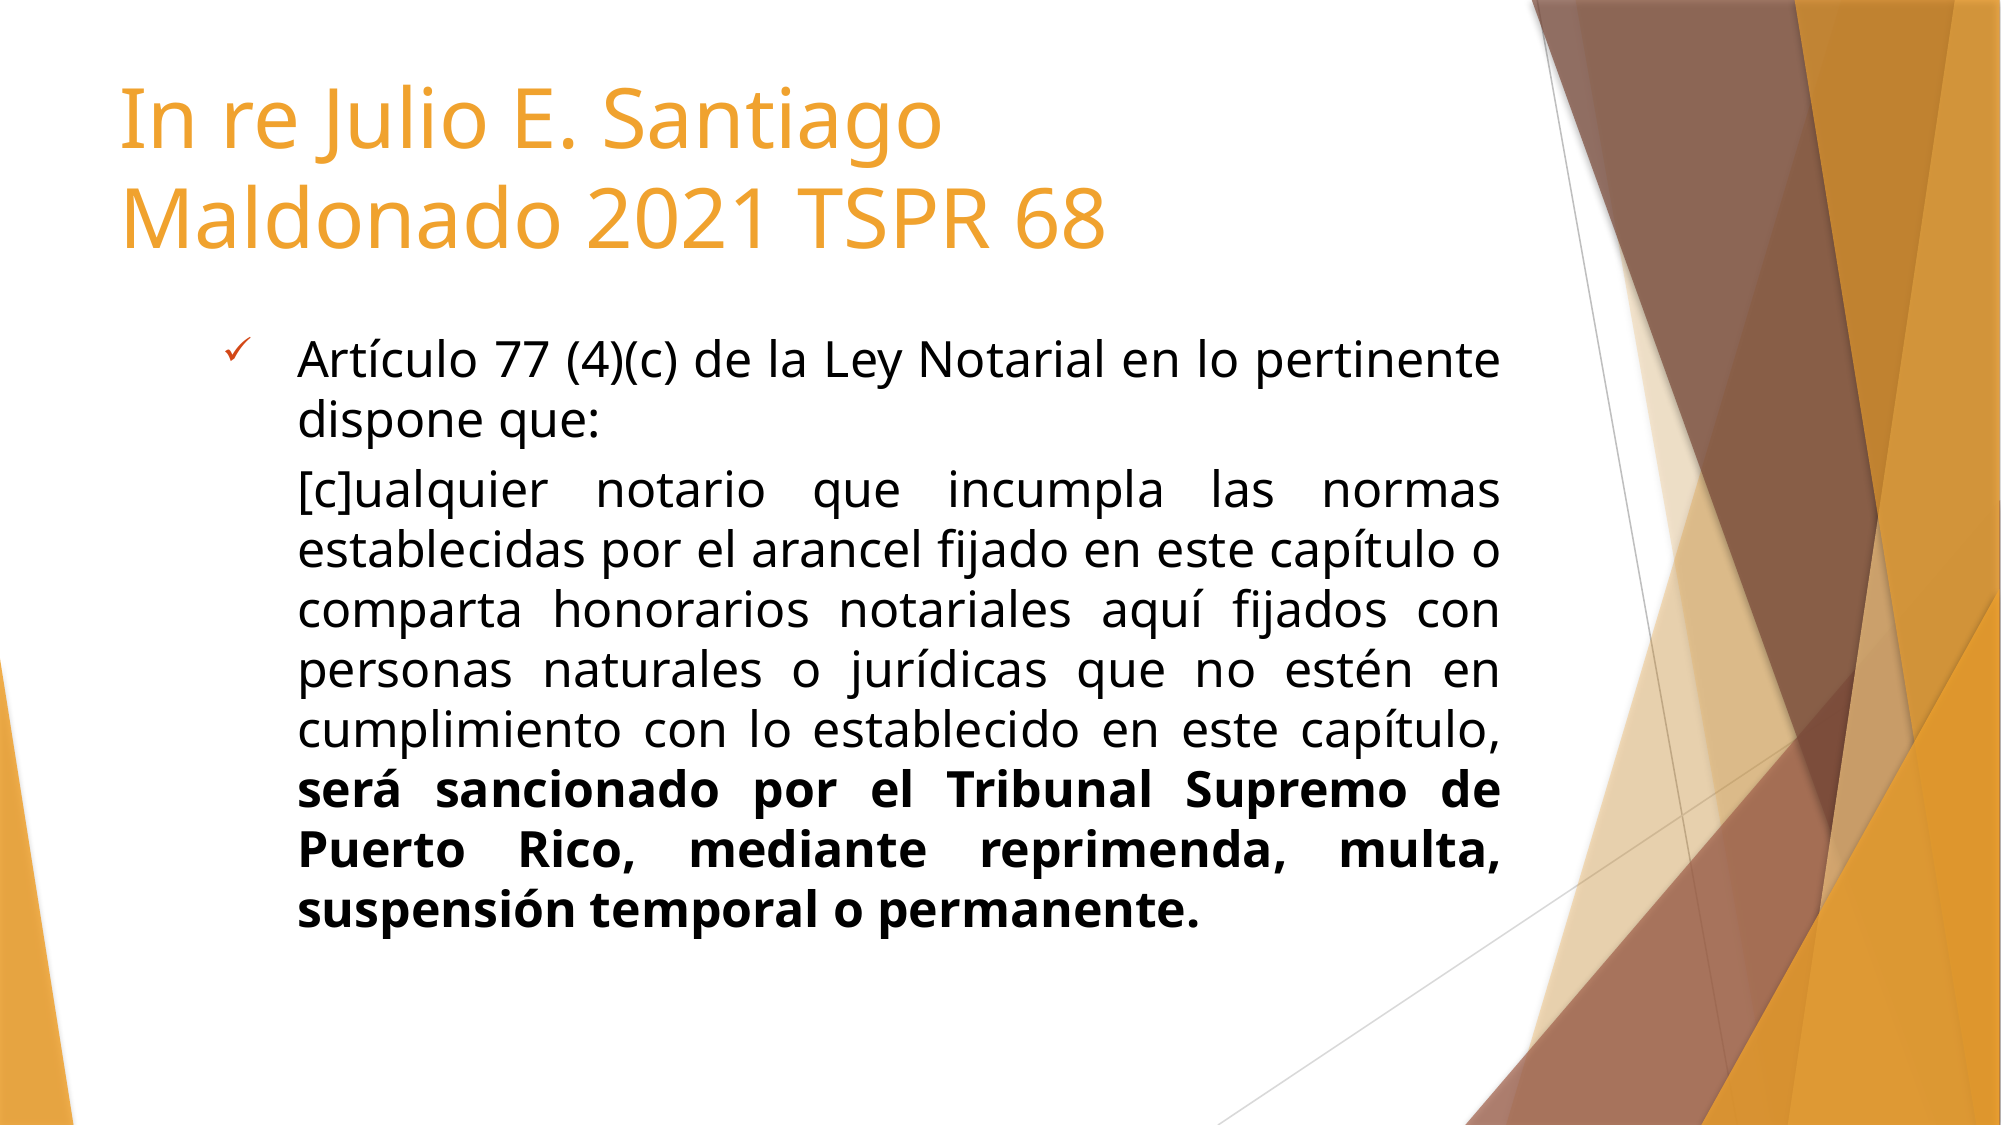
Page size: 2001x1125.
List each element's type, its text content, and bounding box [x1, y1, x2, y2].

text_box In re Julio E. Santiago Maldonado 2021 TSPR 68 [104, 57, 1426, 273]
text_box Artículo 77 (4)(c) de la Ley Notarial en lo pertinente dispone que: [c]ualquier notario que incumpla las normas establecidas por el arancel fijado en este capítulo o comparta honorarios notariales aquí fijados con personas naturales o jurídicas que no estén en cumplimiento con lo establecido en este capítulo, será sancionado por el Tribunal Supremo de Puerto Rico, mediante reprimenda, multa, suspensión temporal o permanente. [196, 320, 1518, 945]
